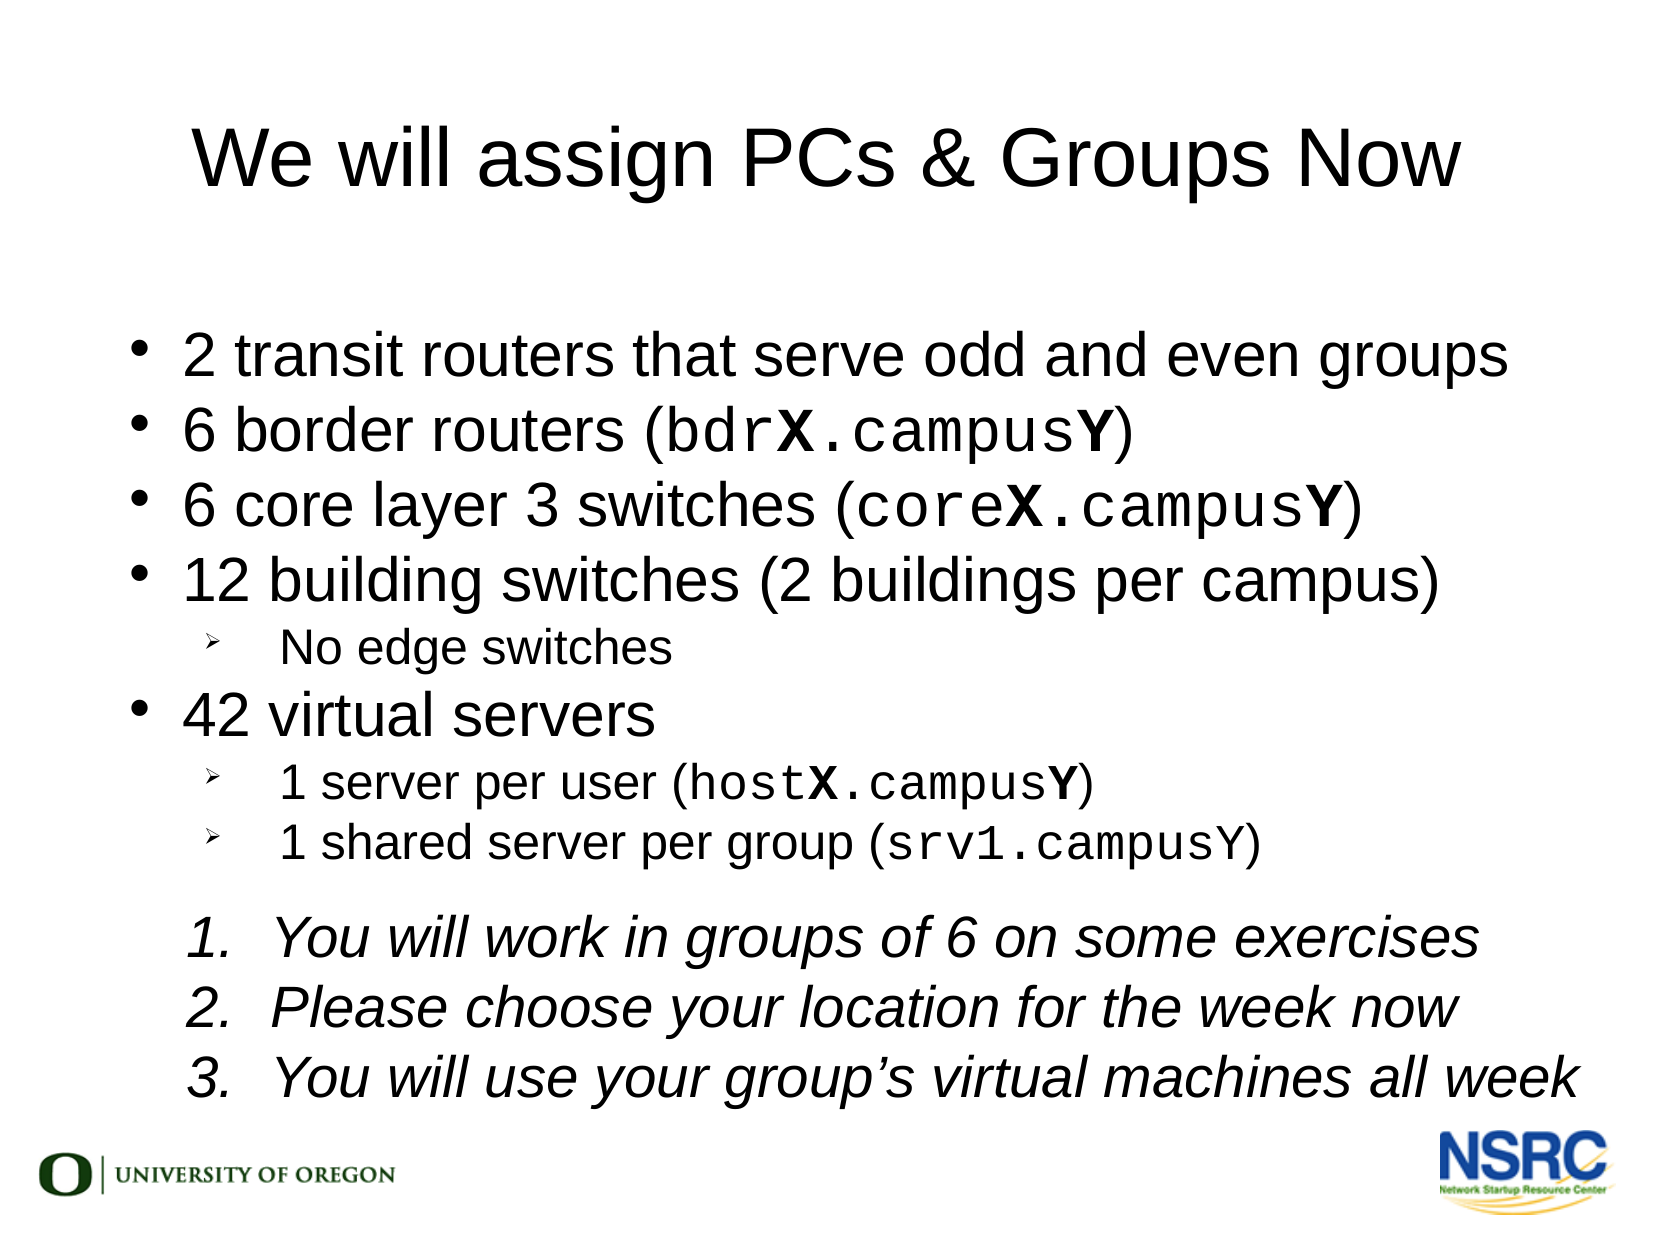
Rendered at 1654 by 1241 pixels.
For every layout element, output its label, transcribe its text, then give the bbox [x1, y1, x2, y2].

text_box 2 transit routers that serve odd and even groups 6 border routers (bdrX.campusY) 6 core layer 3 switches (coreX.campusY) 12 building switches (2 buildings per campus) No edge switches 42 virtual servers 1 server per user (hostX.campusY) 1 shared server per group (srv1.campusY) You will work in groups of 6 on some exercises Please choose your location for the week now You will use your group’s virtual machines all week [96, 307, 1621, 1104]
picture [37, 1151, 397, 1198]
text_box We will assign PCs & Groups Now [83, 49, 1572, 257]
picture [1440, 1130, 1616, 1215]
